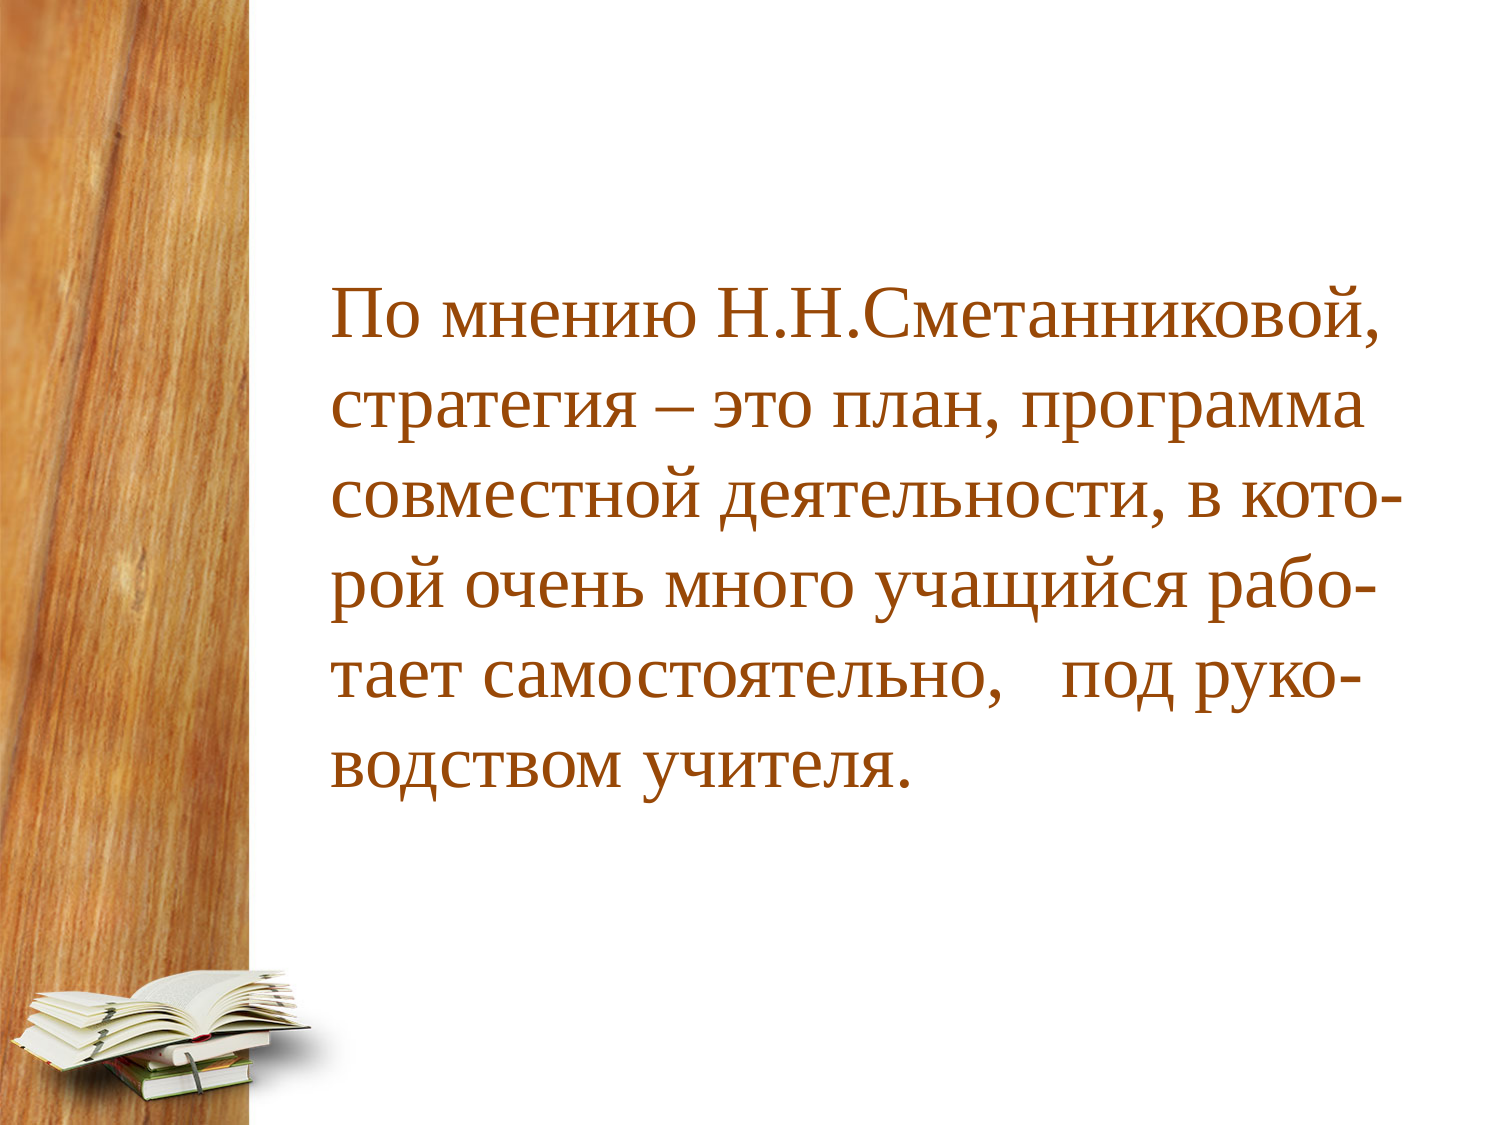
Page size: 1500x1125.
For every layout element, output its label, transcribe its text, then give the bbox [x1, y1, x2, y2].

picture [0, 0, 1500, 1125]
list По мнению Н.Н.Сметанниковой, стратегия – это план, программа совместной деятельности, в кото-рой очень много учащийся рабо-тает самостоятельно, под руко- водством учителя. [265, 255, 1427, 983]
